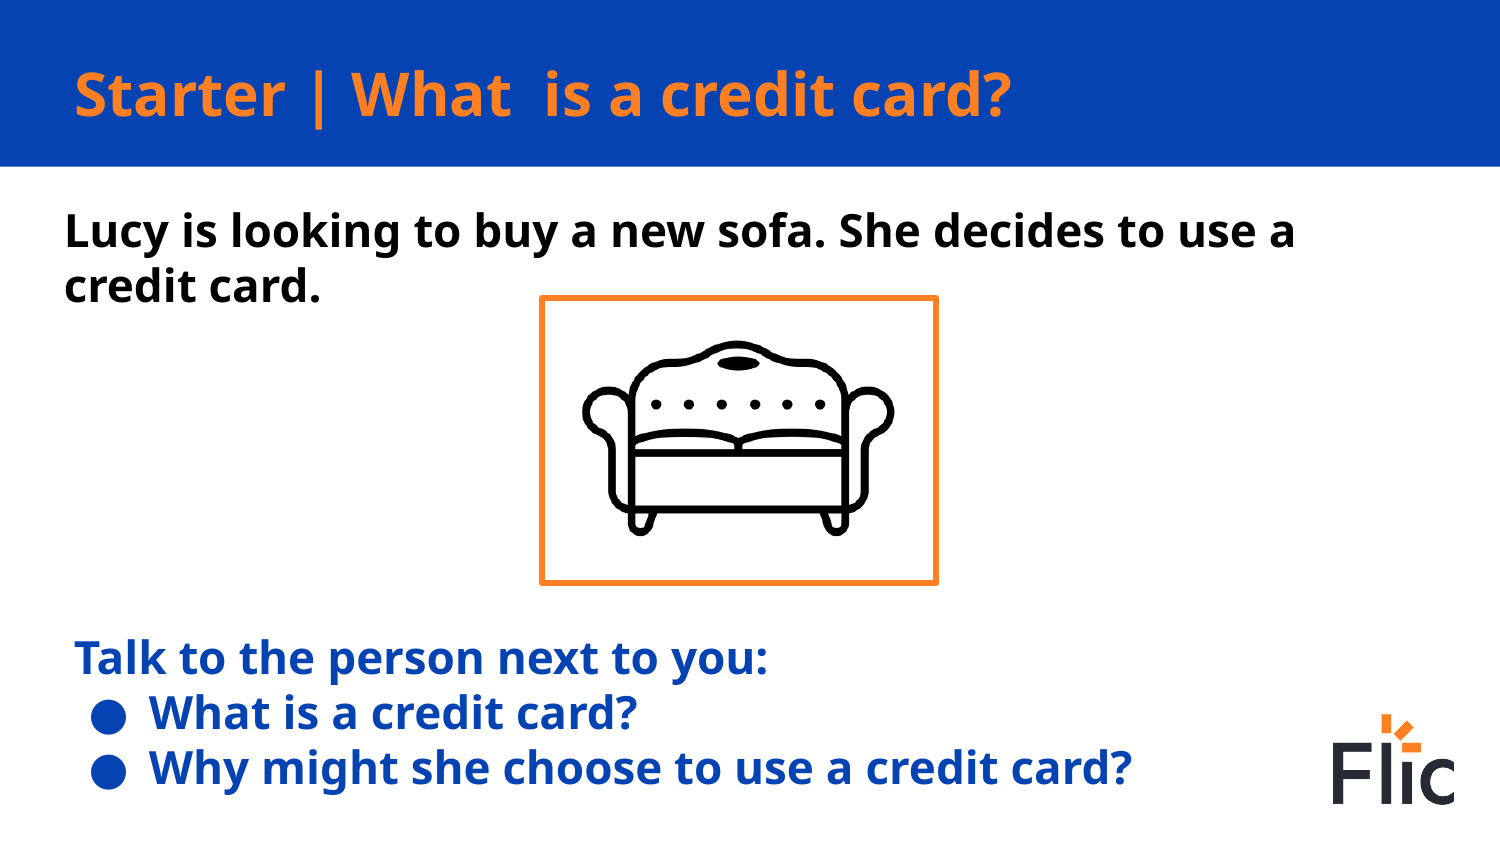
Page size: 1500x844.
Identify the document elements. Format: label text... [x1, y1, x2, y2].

text_box Talk to the person next to you: What is a credit card? Why might she choose to use a credit card? [59, 613, 1500, 809]
text_box Lucy is looking to buy a new sofa. She decides to use a credit card. [48, 186, 1442, 642]
picture [544, 300, 934, 581]
title Starter | What is a credit card? [59, 49, 1328, 135]
